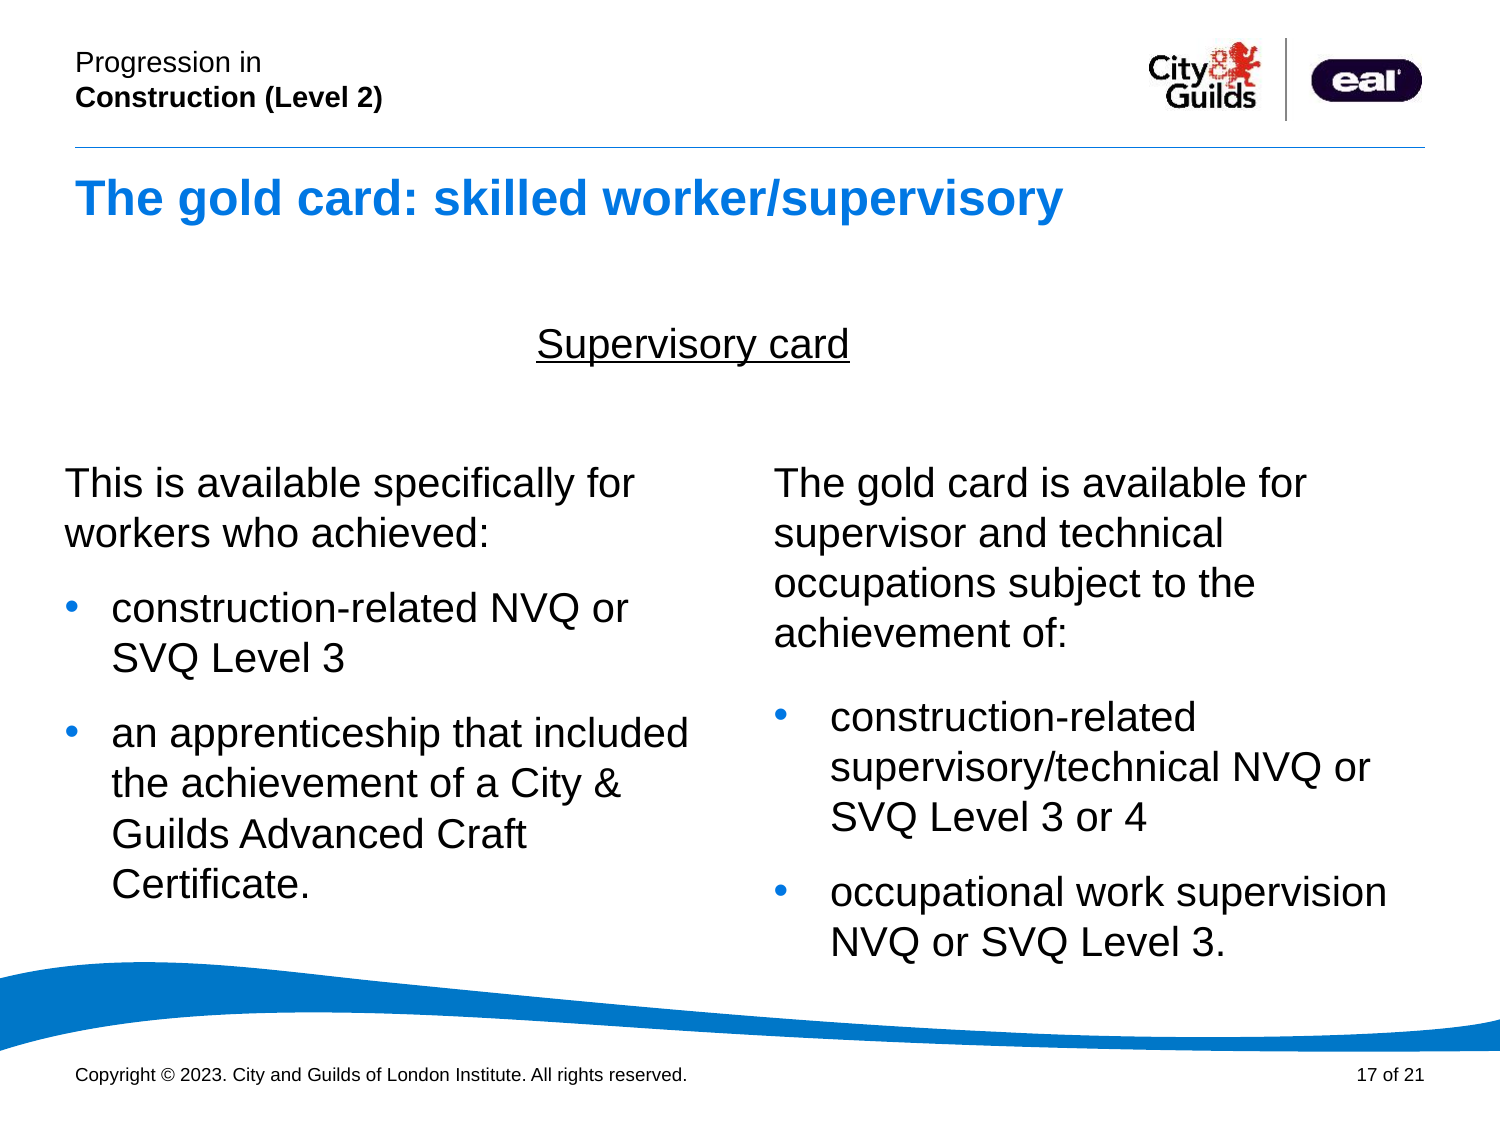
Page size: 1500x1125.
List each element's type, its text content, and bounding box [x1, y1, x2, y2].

list The gold card is available for supervisor and technical occupations subject to the achievement of: construction-related supervisory/technical NVQ or SVQ Level 3 or 4 occupational work supervision NVQ or SVQ Level 3. [773, 455, 1436, 933]
title The gold card: skilled worker/supervisory [74, 165, 1426, 229]
picture [1149, 38, 1422, 121]
text_box Supervisory card [521, 309, 870, 375]
text_box This is available specifically for workers who achieved: construction-related NVQ or SVQ Level 3 an apprenticeship that included the achievement of a City & Guilds Advanced Craft Certificate. [64, 456, 696, 933]
